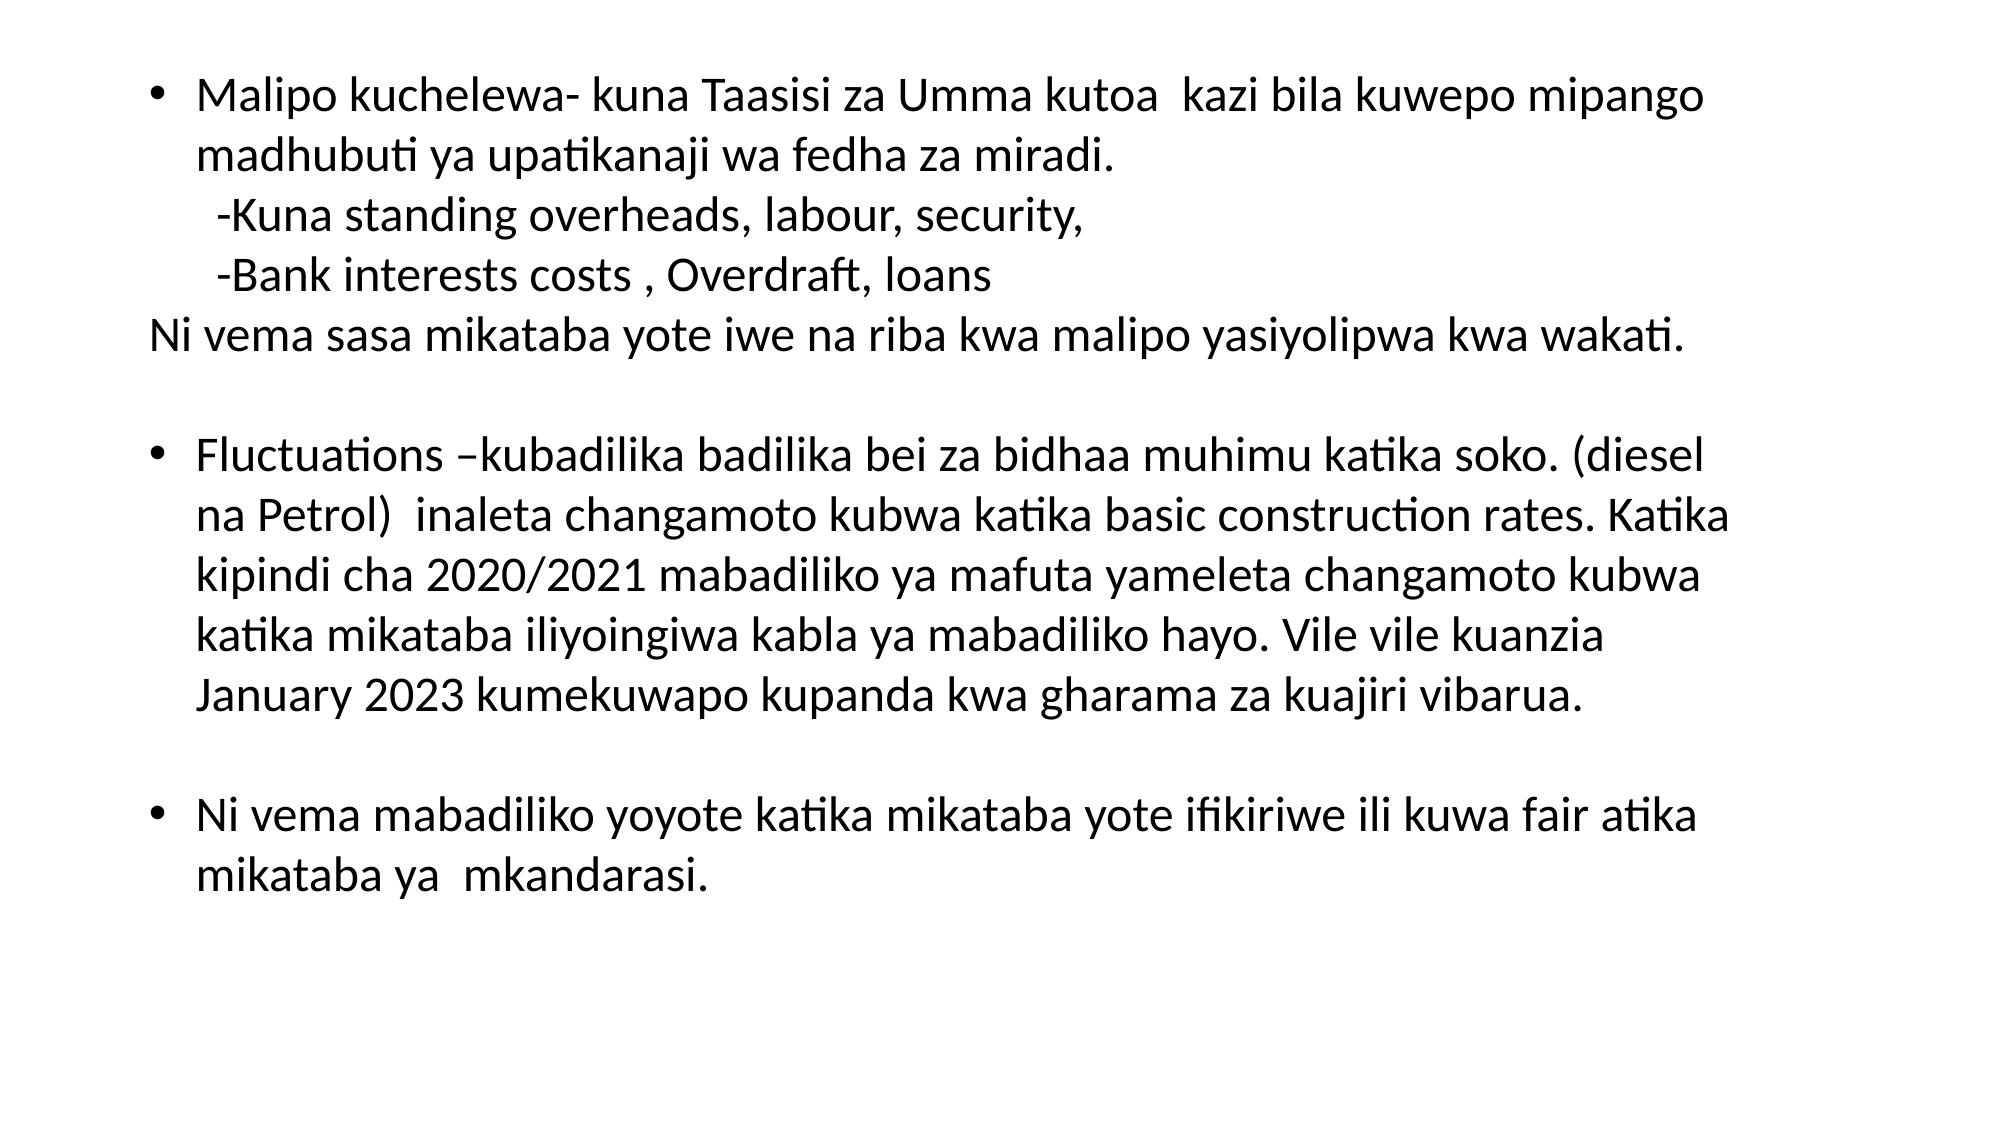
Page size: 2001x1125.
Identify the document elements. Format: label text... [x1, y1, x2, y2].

text_box Malipo kuchelewa- kuna Taasisi za Umma kutoa kazi bila kuwepo mipango madhubuti ya upatikanaji wa fedha za miradi. -Kuna standing overheads, labour, security, -Bank interests costs , Overdraft, loans Ni vema sasa mikataba yote iwe na riba kwa malipo yasiyolipwa kwa wakati. Fluctuations –kubadilika badilika bei za bidhaa muhimu katika soko. (diesel na Petrol) inaleta changamoto kubwa katika basic construction rates. Katika kipindi cha 2020/2021 mabadiliko ya mafuta yameleta changamoto kubwa katika mikataba iliyoingiwa kabla ya mabadiliko hayo. Vile vile kuanzia January 2023 kumekuwapo kupanda kwa gharama za kuajiri vibarua. Ni vema mabadiliko yoyote katika mikataba yote ifikiriwe ili kuwa fair atika mikataba ya mkandarasi. [134, 54, 1748, 910]
